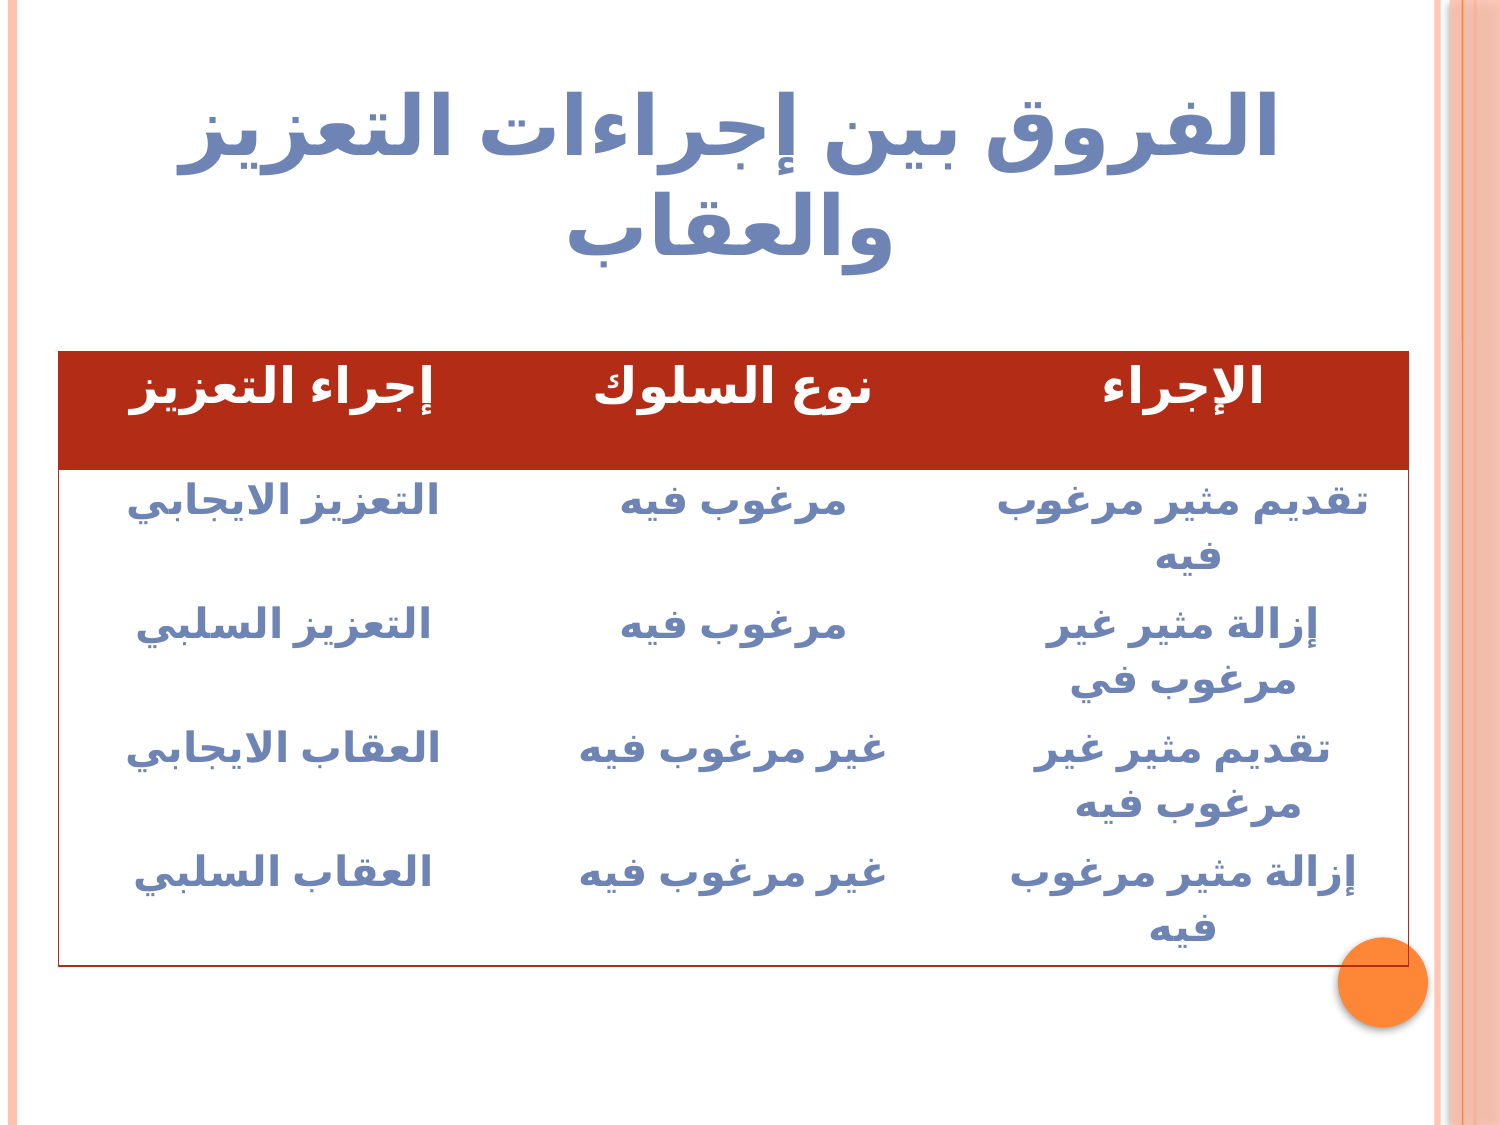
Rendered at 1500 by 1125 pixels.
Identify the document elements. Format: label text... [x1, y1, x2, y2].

table_cell مرغوب فيه [509, 594, 959, 718]
table_cell العقاب الايجابي [59, 718, 509, 842]
table_cell غير مرغوب فيه [509, 842, 959, 965]
table_cell مرغوب فيه [509, 470, 959, 594]
table_cell إزالة مثير غير مرغوب في [959, 594, 1408, 718]
table_header الإجراء [959, 352, 1408, 470]
table_cell إزالة مثير مرغوب فيه [959, 842, 1408, 965]
table_cell التعزيز السلبي [59, 594, 509, 718]
table_cell تقديم مثير غير مرغوب فيه [959, 718, 1408, 842]
table_header إجراء التعزيز [59, 352, 509, 470]
table_cell العقاب السلبي [59, 842, 509, 965]
table_header نوع السلوك [509, 352, 959, 470]
table_cell غير مرغوب فيه [509, 718, 959, 842]
table_cell تقديم مثير مرغوب فيه [959, 470, 1408, 594]
table_cell التعزيز الايجابي [59, 470, 509, 594]
title الفروق بين إجراءات التعزيز والعقاب [0, 50, 1463, 280]
